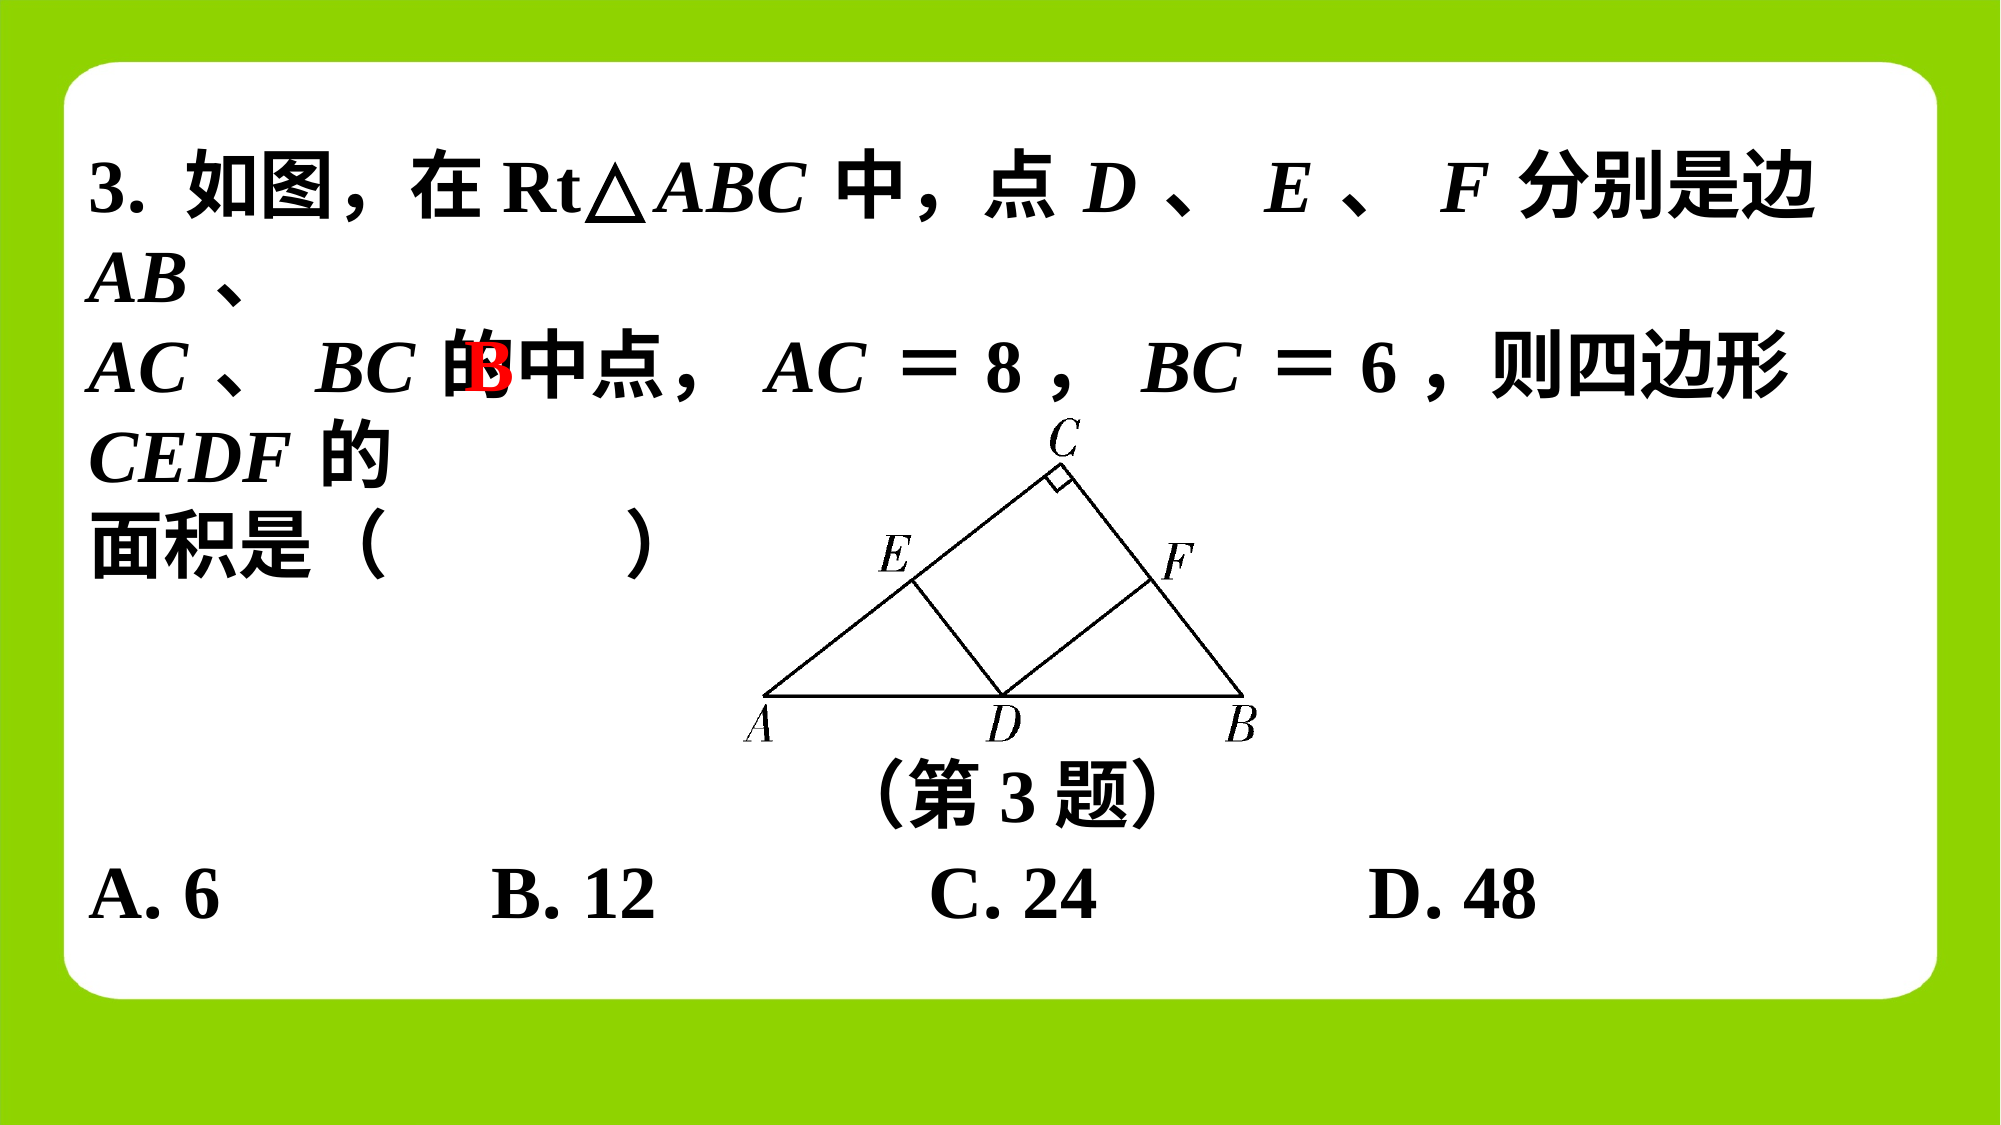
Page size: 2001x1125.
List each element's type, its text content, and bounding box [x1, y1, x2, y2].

text_box 3. 如图，在Rt△ABC中，点D、E、F分别是边AB、 AC、BC的中点，AC＝8，BC＝6，则四边形CEDF的 面积是（ B ） [88, 137, 1974, 410]
table_header D. 48 [1369, 839, 1657, 941]
table_header A. 6 [89, 839, 492, 941]
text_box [742, 418, 1257, 839]
text_box B [450, 309, 530, 415]
picture [0, 0, 2001, 1125]
table_header C. 24 [928, 839, 1369, 941]
table_header B. 12 [492, 839, 928, 941]
